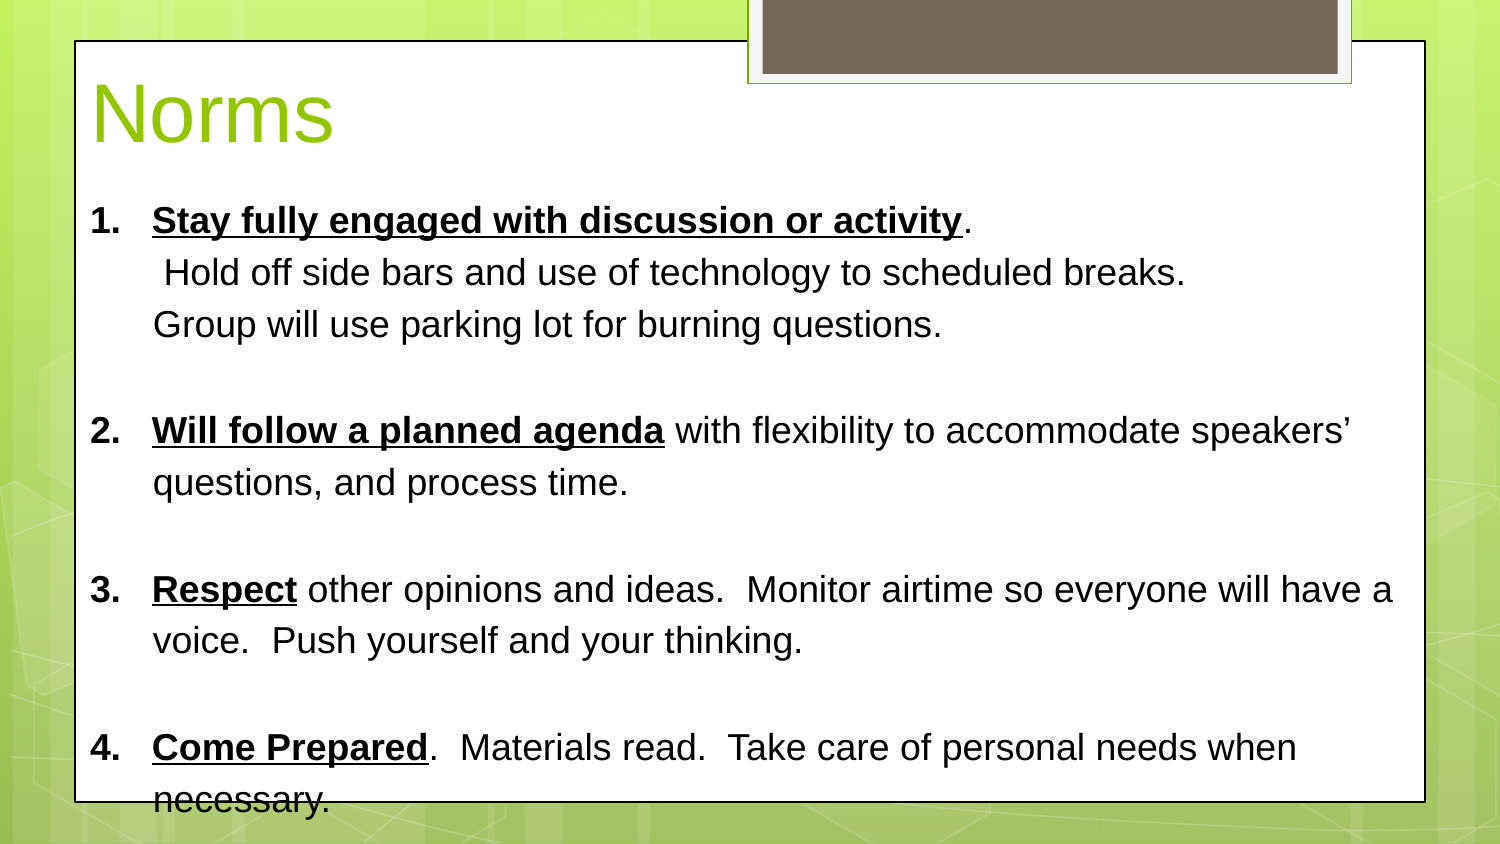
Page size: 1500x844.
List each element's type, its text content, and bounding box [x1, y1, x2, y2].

title Norms [75, 33, 1425, 174]
list 1. Stay fully engaged with discussion or activity. Hold off side bars and use of technology to scheduled breaks. Group will use parking lot for burning questions. 2. Will follow a planned agenda with flexibility to accommodate speakers’ questions, and process time. 3. Respect other opinions and ideas. Monitor airtime so everyone will have a voice. Push yourself and your thinking. 4. Come Prepared. Materials read. Take care of personal needs when necessary. [75, 174, 1425, 786]
